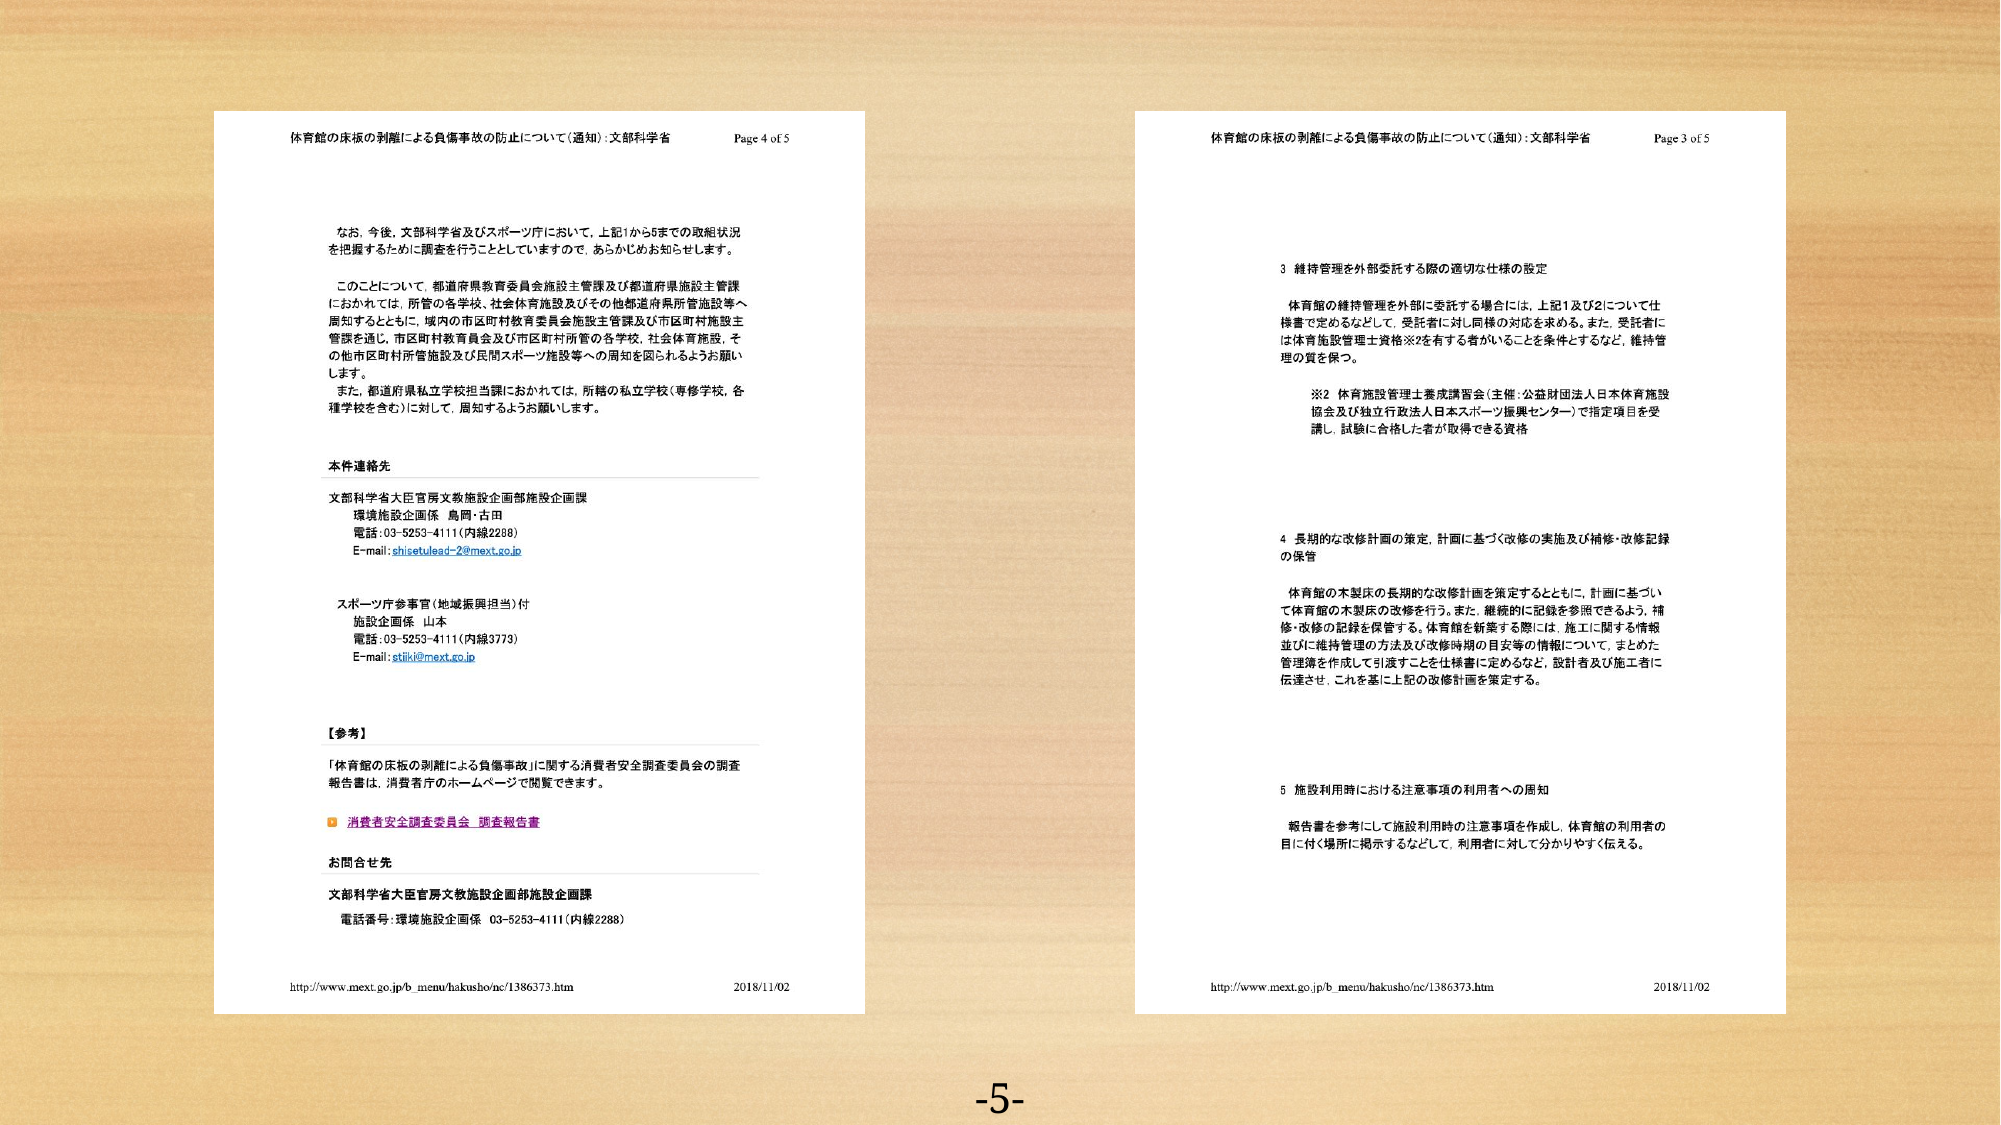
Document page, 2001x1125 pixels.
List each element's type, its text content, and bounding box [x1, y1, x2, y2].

picture [234, 131, 845, 994]
text_box [0, 0, 2000, 1125]
text_box -5- [763, 1064, 1236, 1125]
picture [1155, 131, 1766, 994]
